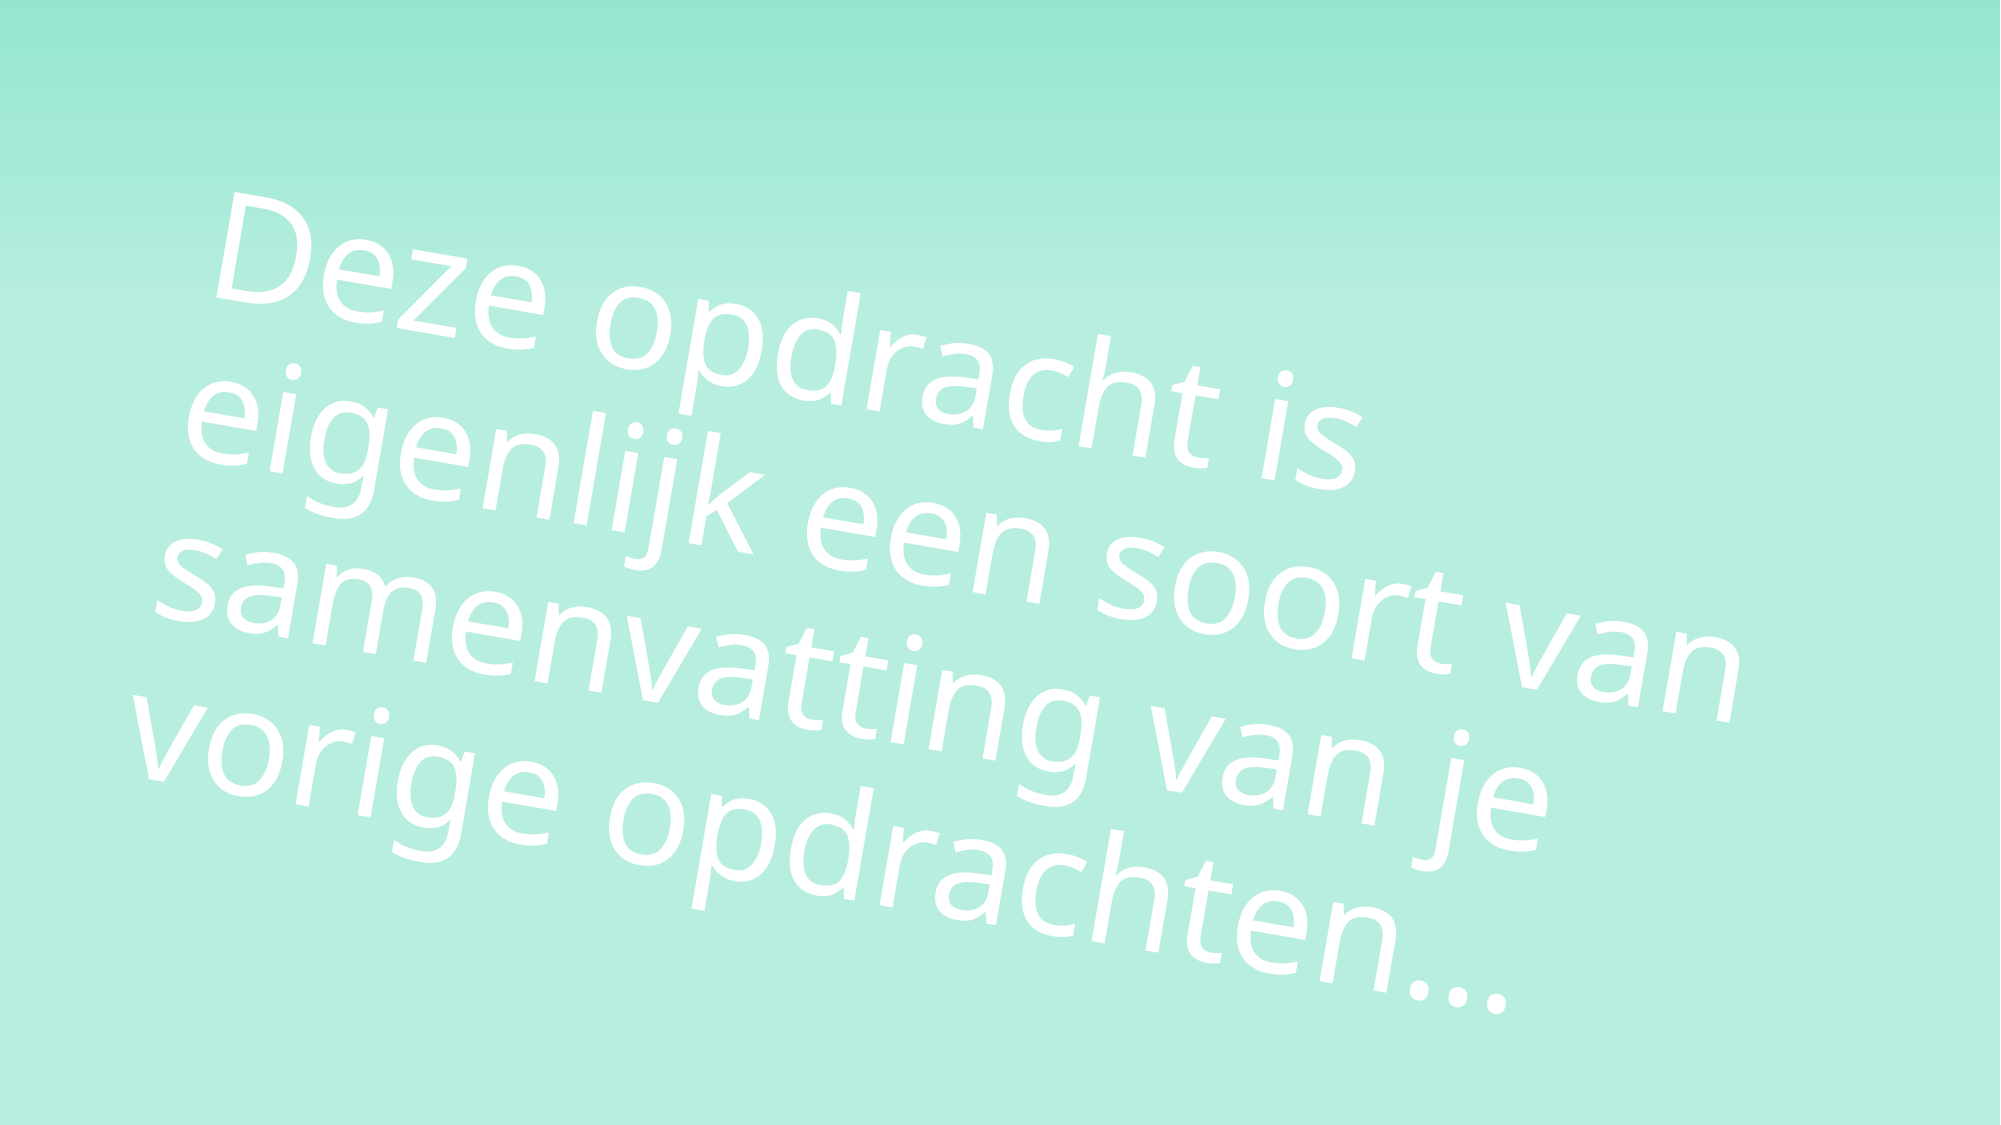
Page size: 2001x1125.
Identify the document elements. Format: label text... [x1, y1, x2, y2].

list Deze opdracht is eigenlijk een soort van samenvatting van je vorige opdrachten… [89, 157, 1911, 1125]
